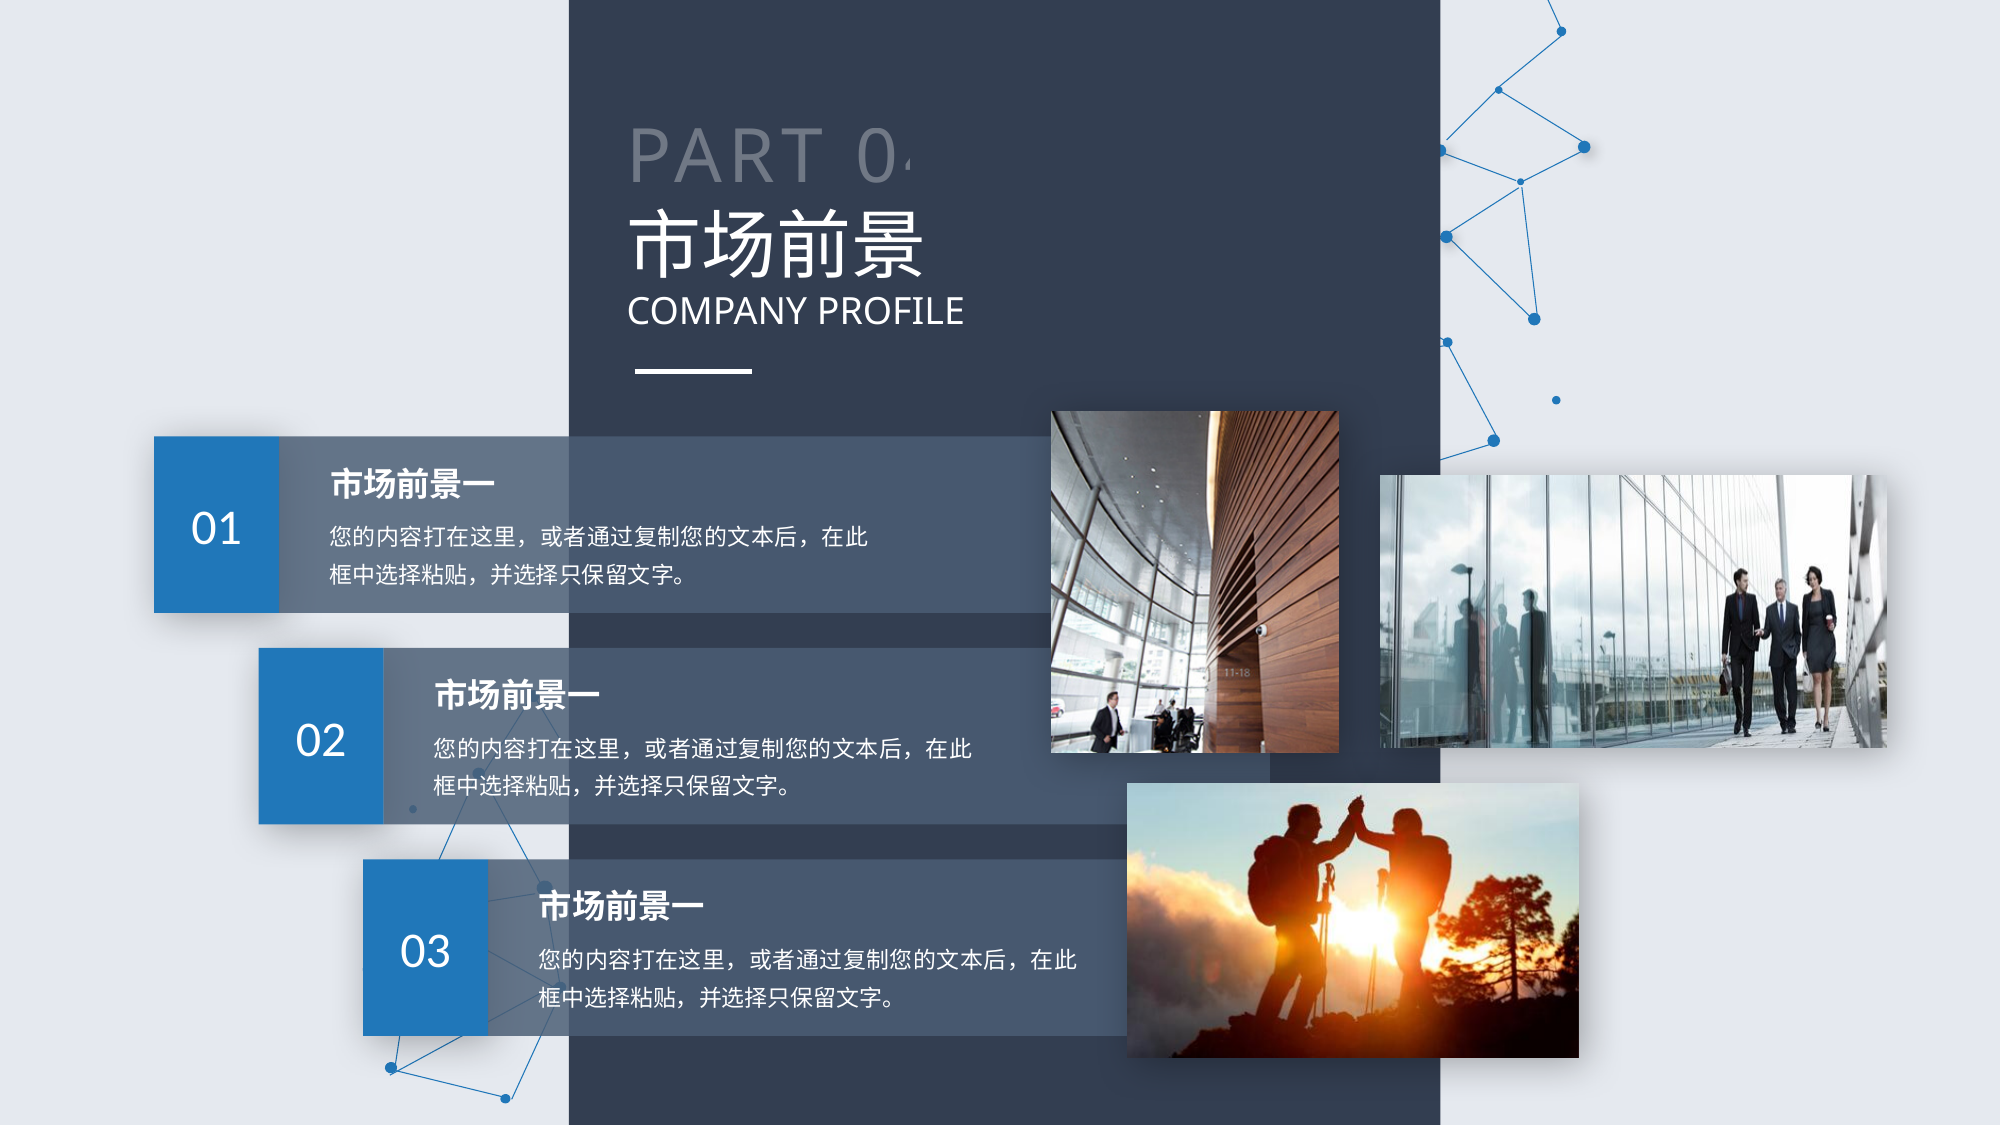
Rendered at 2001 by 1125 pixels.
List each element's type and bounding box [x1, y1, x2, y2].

picture [1380, 475, 1887, 748]
text_box [258, 647, 1270, 825]
text_box [362, 859, 1127, 1036]
picture [1050, 411, 1339, 753]
picture [1127, 783, 1579, 1059]
text_box [154, 436, 1050, 613]
text_box [611, 99, 1278, 372]
